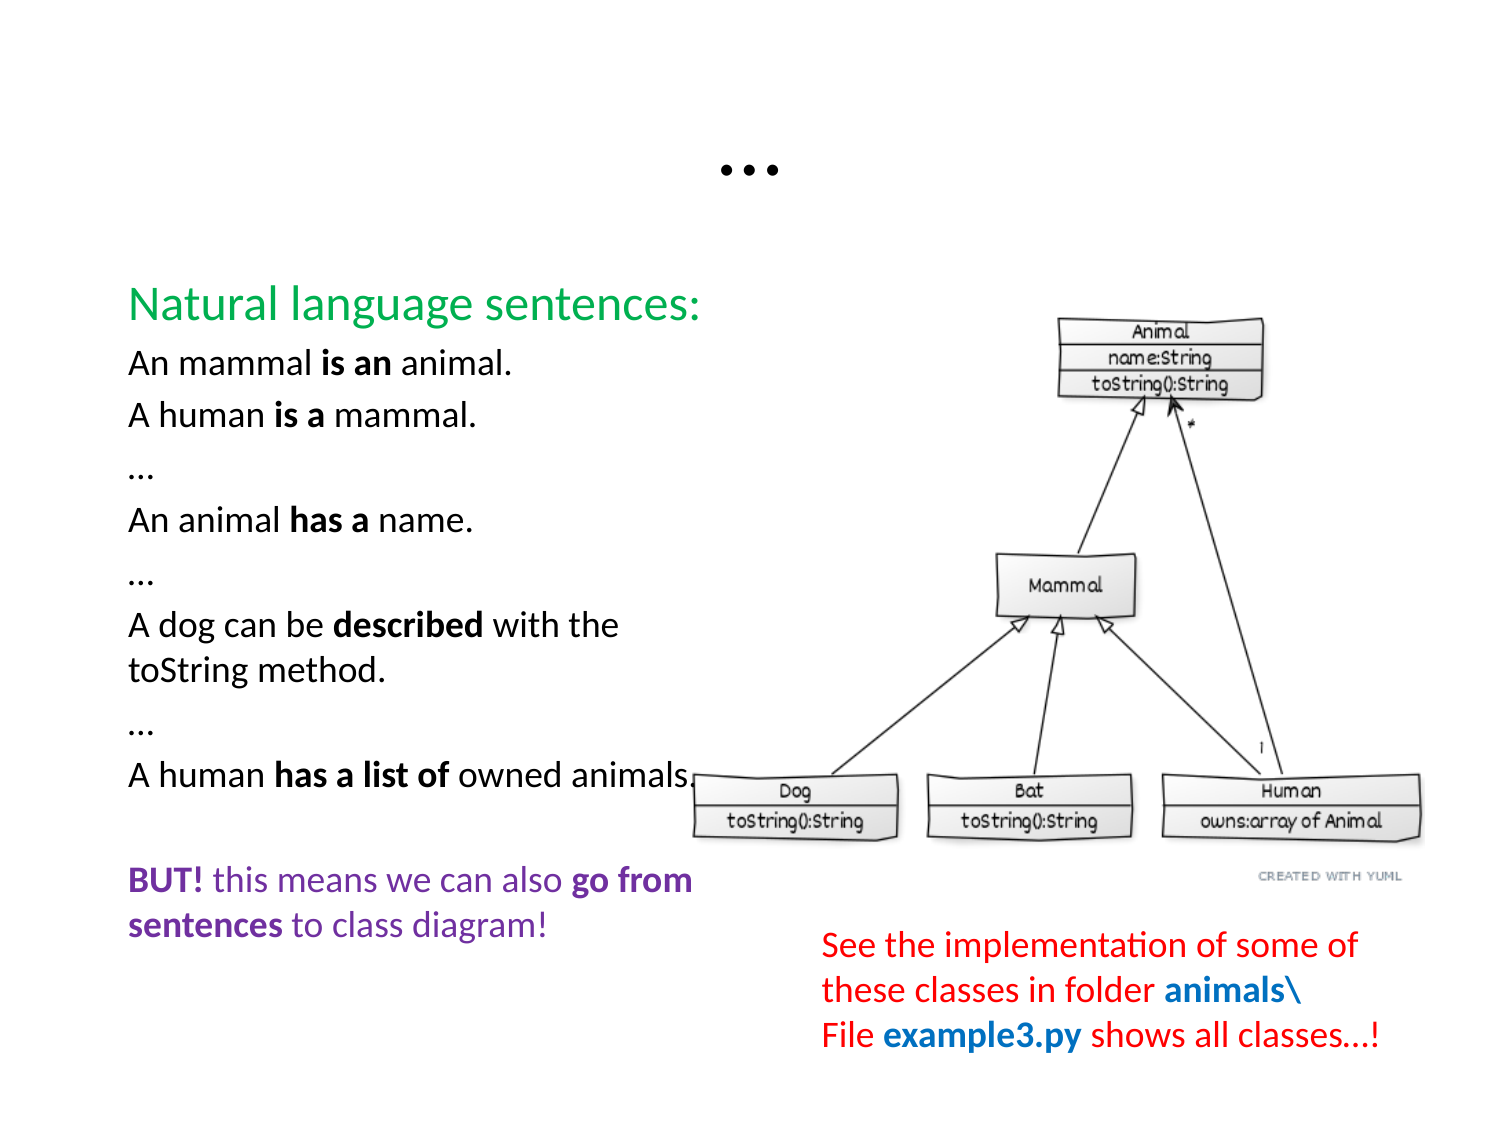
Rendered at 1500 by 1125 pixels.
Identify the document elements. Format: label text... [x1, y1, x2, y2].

list Natural language sentences: An mammal is an animal. A human is a mammal. … An animal has a name. … A dog can be described with the toString method. … A human has a list of owned animals. BUT! this means we can also go from sentences to class diagram! [75, 262, 738, 1005]
title … [75, 45, 1425, 233]
picture [687, 311, 1426, 897]
text_box See the implementation of some of these classes in folder animals\ File example3.py shows all classes…! [806, 912, 1397, 1063]
